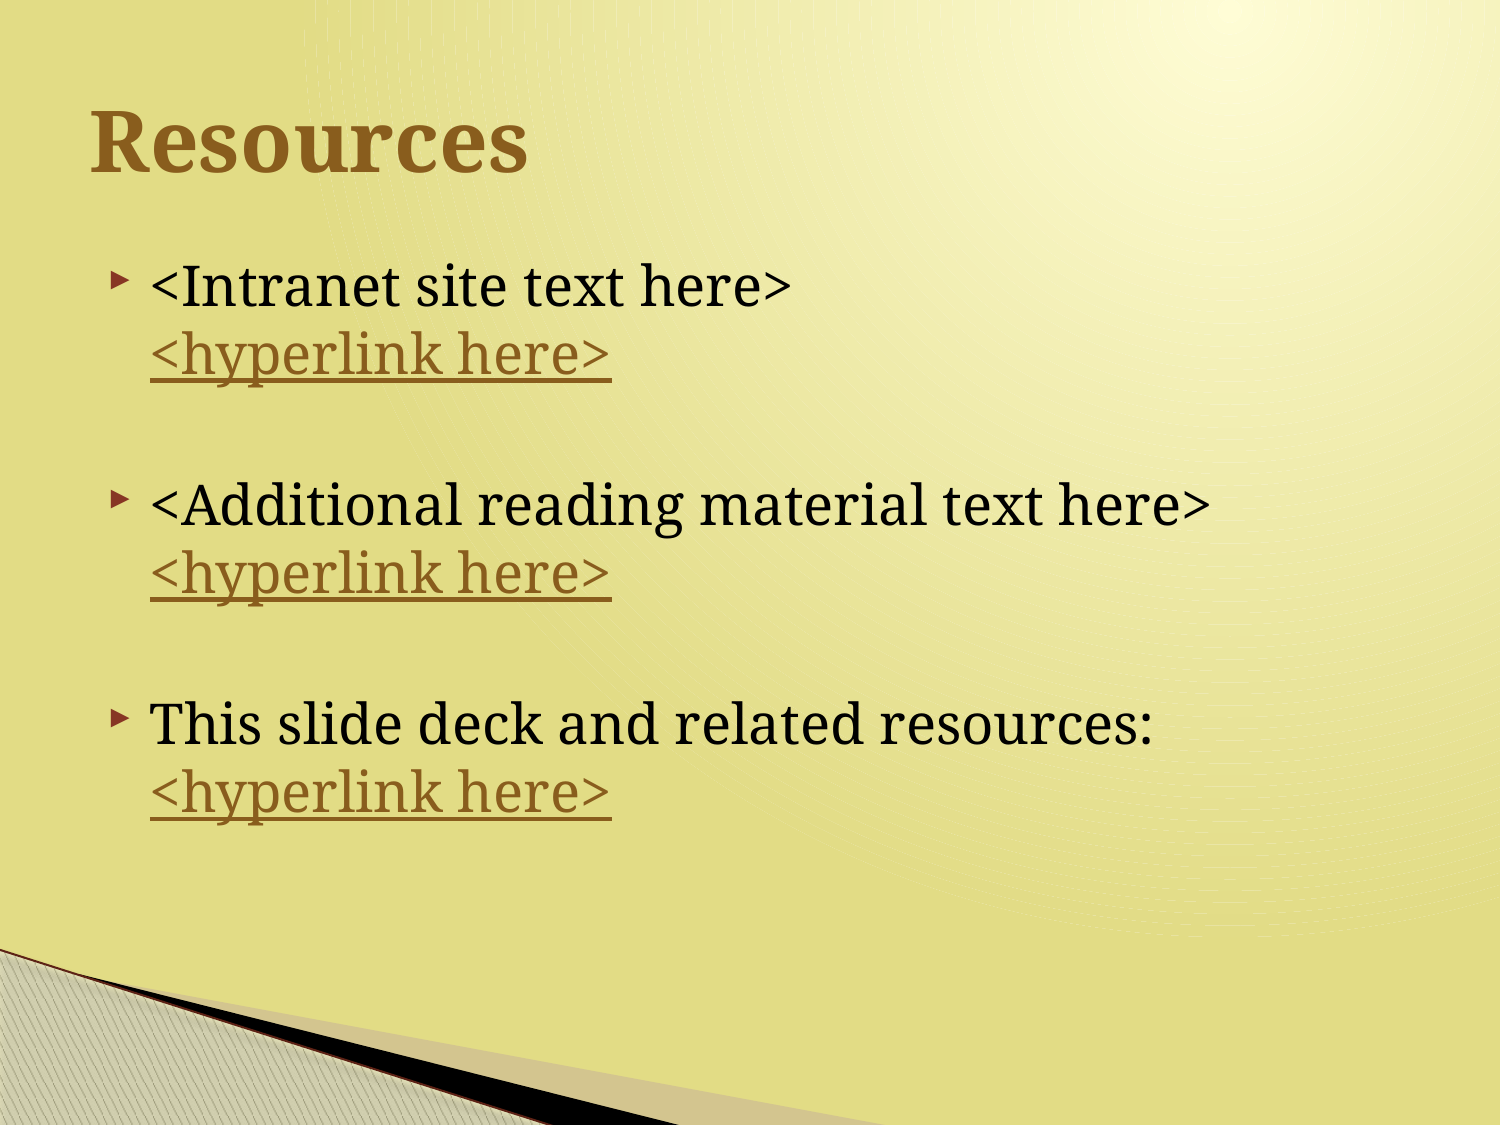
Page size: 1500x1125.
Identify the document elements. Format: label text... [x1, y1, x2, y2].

title Resources [75, 45, 1425, 233]
list <Intranet site text here> <hyperlink here> <Additional reading material text here> <hyperlink here> This slide deck and related resources: <hyperlink here> [75, 243, 1425, 986]
